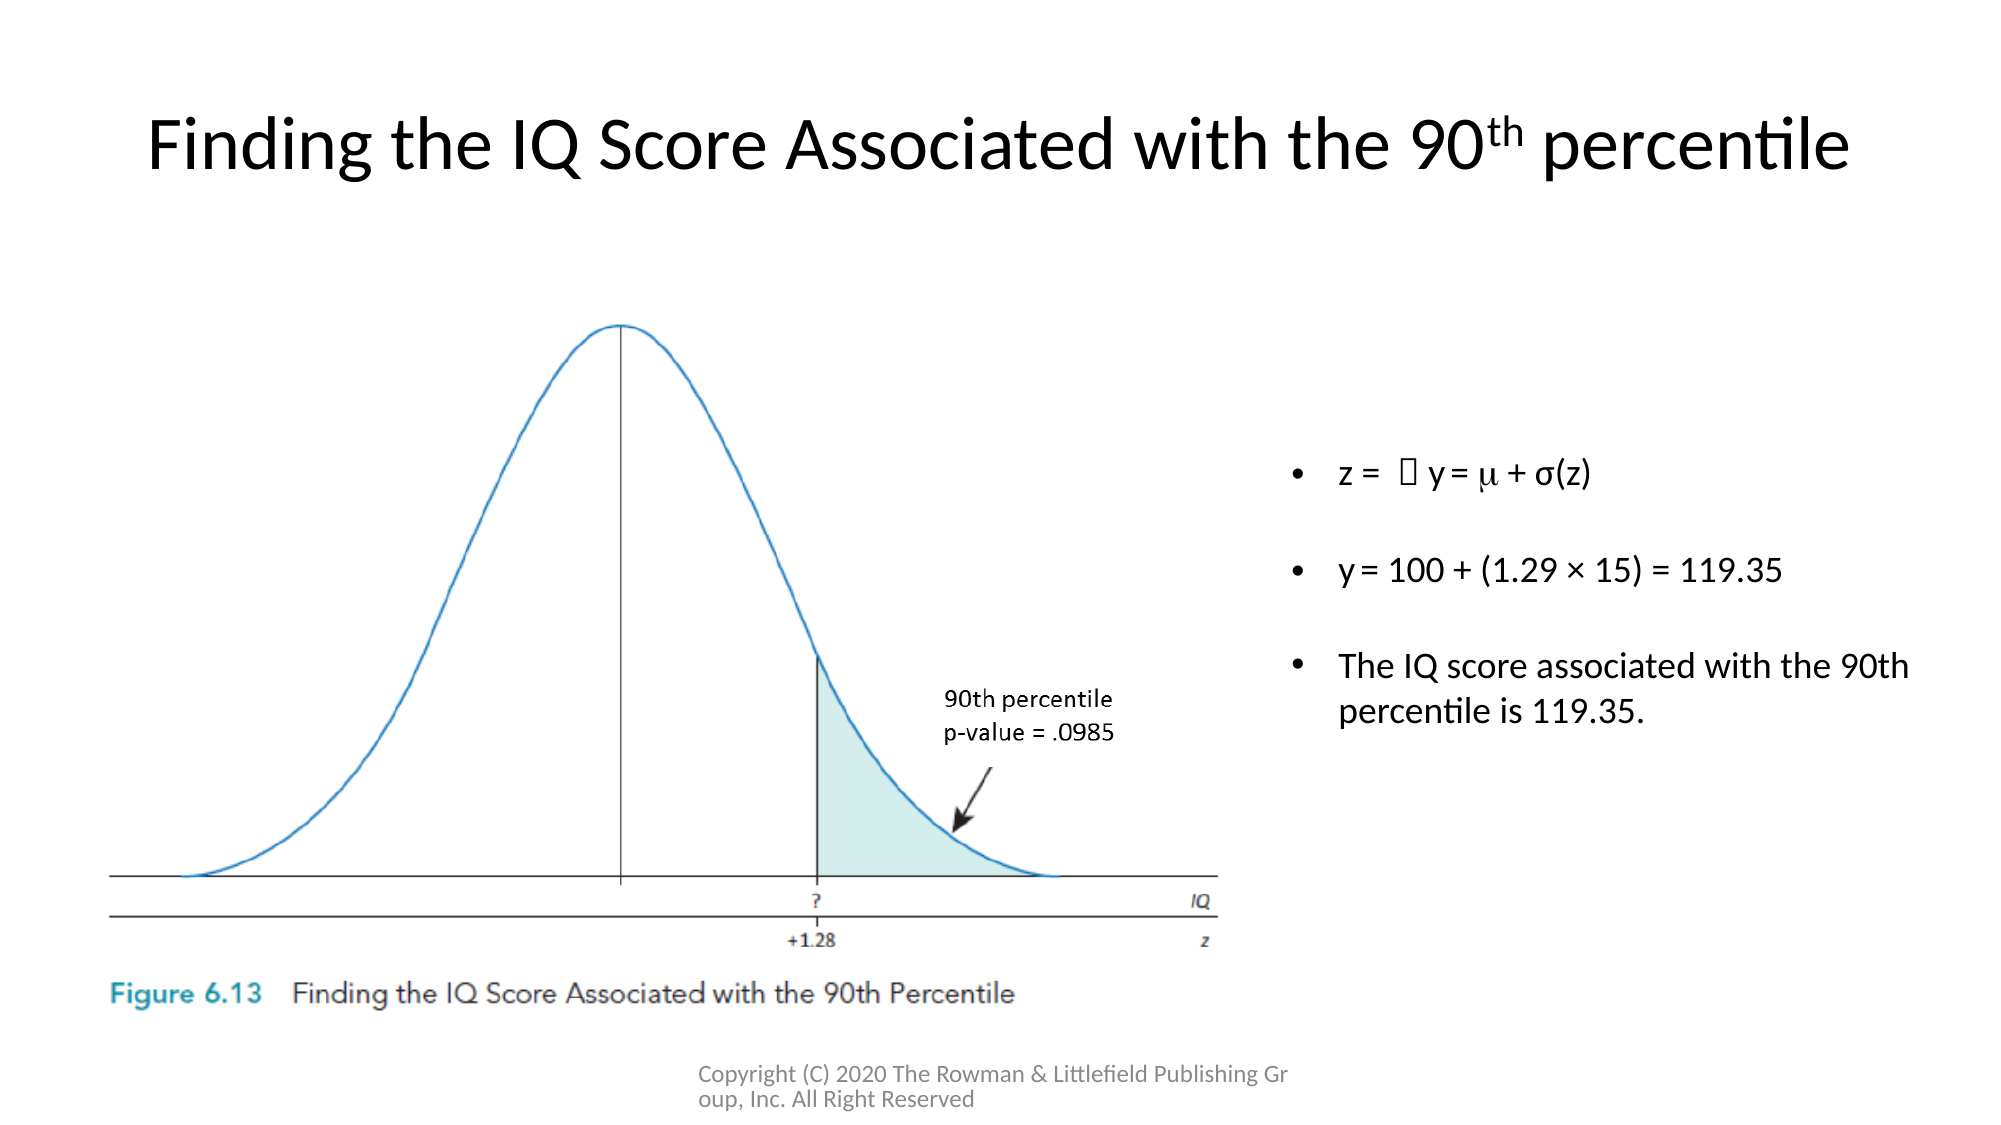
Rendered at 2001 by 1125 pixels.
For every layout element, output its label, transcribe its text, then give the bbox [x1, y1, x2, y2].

title Finding the IQ Score Associated with the 90th percentile [99, 45, 1900, 233]
picture [84, 276, 1279, 1050]
footer Copyright (C) 2020 The Rowman & Littlefield Publishing Group, Inc. All Right Reserved [683, 1042, 1317, 1103]
